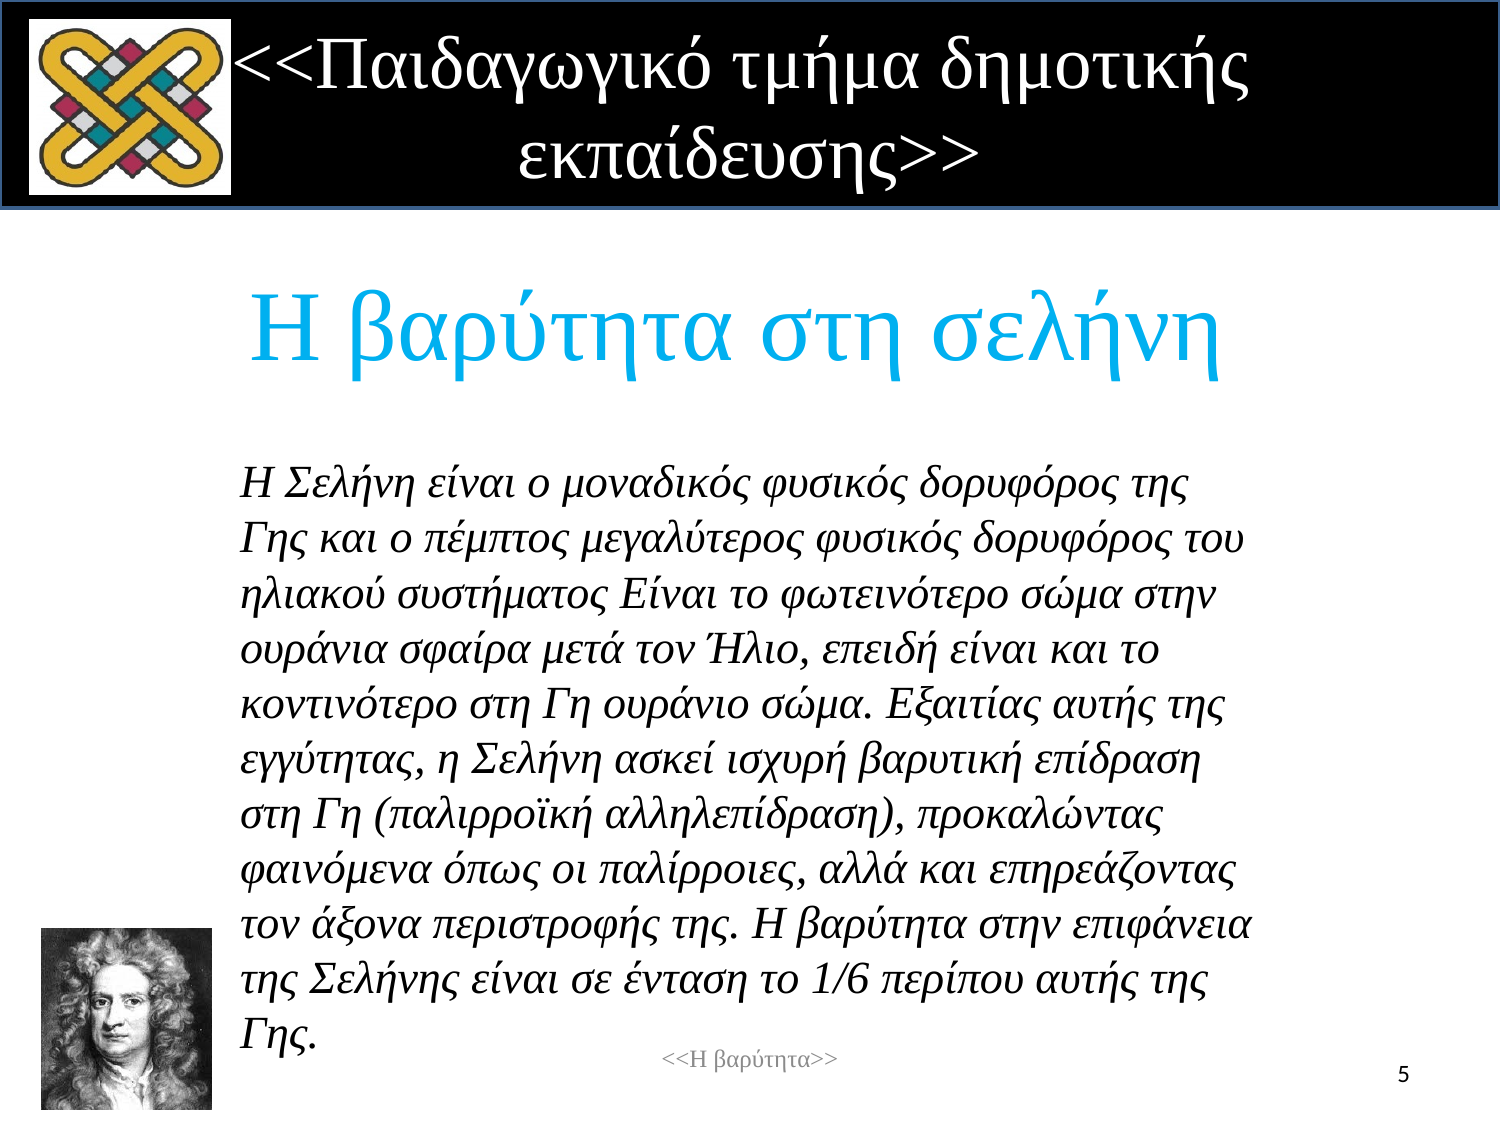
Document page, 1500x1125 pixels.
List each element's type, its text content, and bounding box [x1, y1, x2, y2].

slide_number 5 [1074, 1042, 1425, 1103]
picture [29, 19, 231, 195]
footer <<Η βαρύτητα>> [512, 1042, 988, 1103]
picture [41, 928, 212, 1110]
subtitle Η Σελήνη είναι ο μοναδικός φυσικός δορυφόρος της Γης και ο πέμπτος μεγαλύτερος φυσικός δορυφόρος του ηλιακού συστήματος Είναι το φωτεινότερο σώμα στην ουράνια σφαίρα μετά τον Ήλιο, επειδή είναι και το κοντινότερο στη Γη ουράνιο σώμα. Εξαιτίας αυτής της εγγύτητας, η Σελήνη ασκεί ισχυρή βαρυτική επίδραση στη Γη (παλιρροϊκή αλληλεπίδραση), προκαλώντας φαινόμενα όπως οι παλίρροιες, αλλά και επηρεάζοντας τον άξονα περιστροφής της. Η βαρύτητα στην επιφάνεια της Σελήνης είναι σε ένταση το 1/6 περίπου αυτής της Γης. [225, 444, 1275, 1071]
title Η βαρύτητα στη σελήνη [112, 219, 1388, 421]
